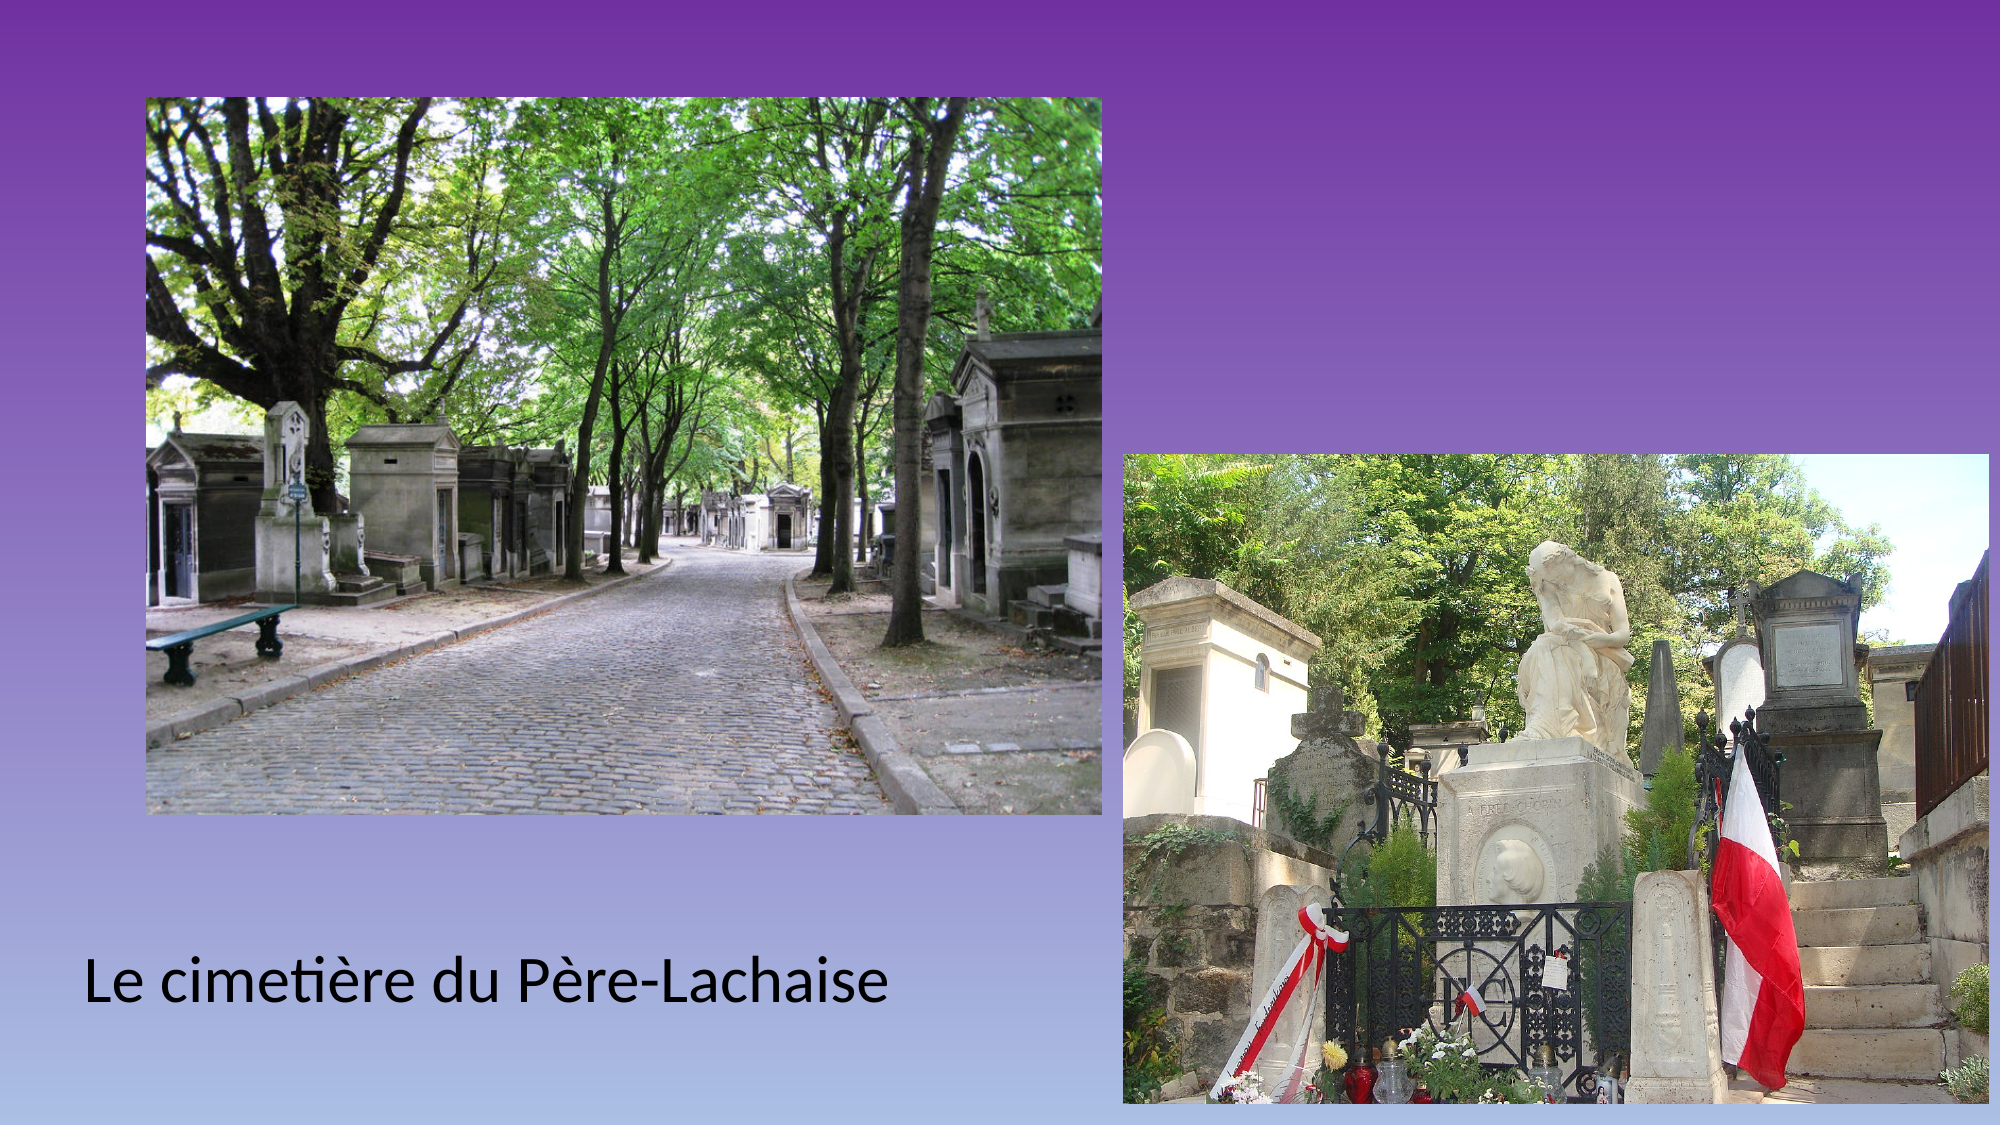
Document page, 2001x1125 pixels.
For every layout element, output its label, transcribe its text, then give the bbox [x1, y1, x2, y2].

picture [1123, 454, 1989, 1104]
picture [146, 97, 1102, 815]
text_box Le cimetière du Père-Lachaise [69, 928, 935, 1024]
